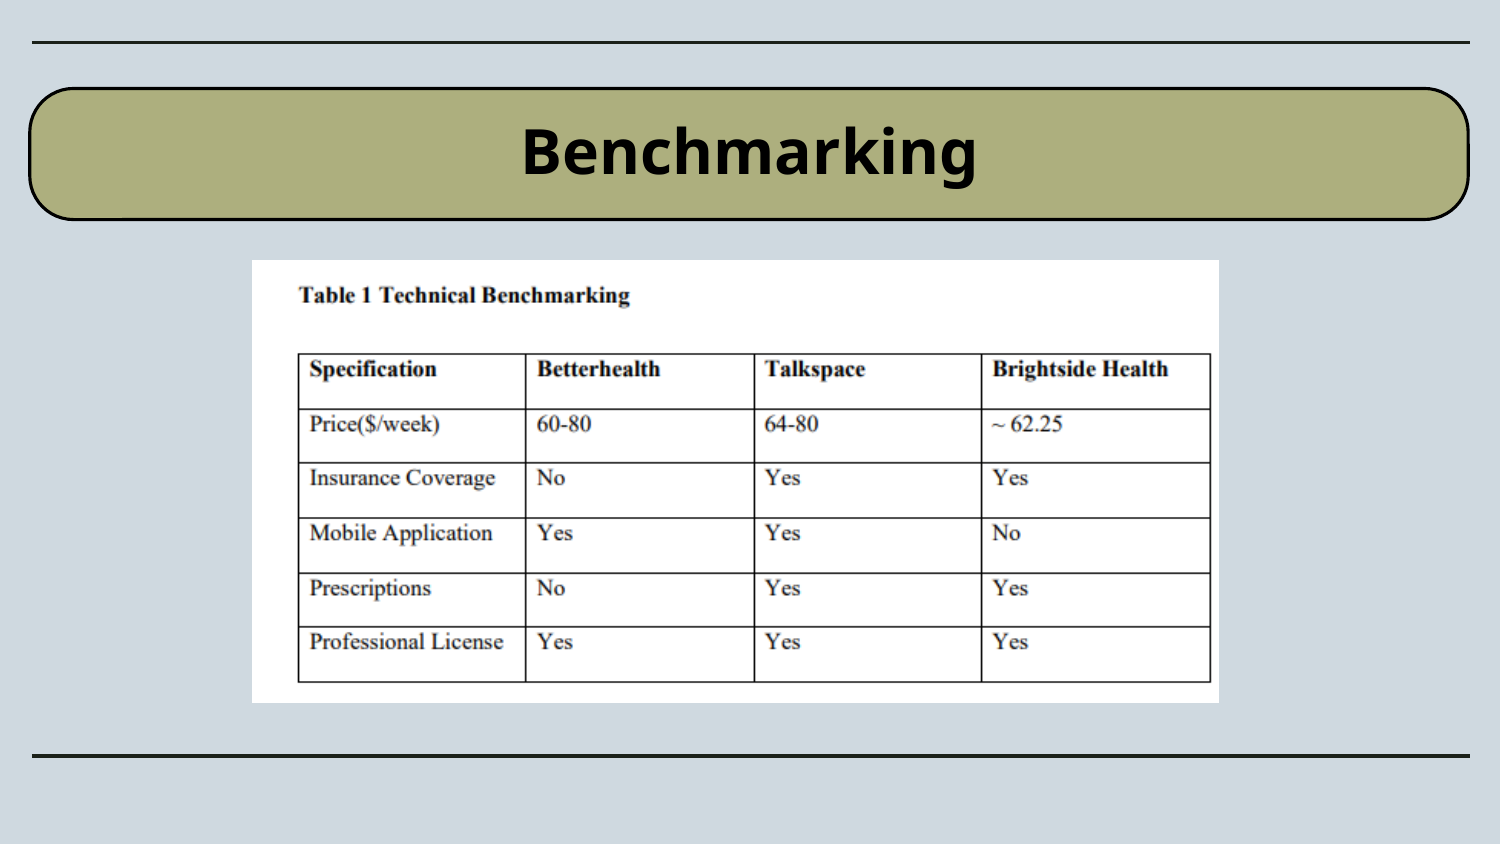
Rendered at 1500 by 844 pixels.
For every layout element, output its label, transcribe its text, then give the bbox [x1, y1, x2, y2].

title Benchmarking [116, 112, 1383, 206]
picture [252, 259, 1219, 703]
